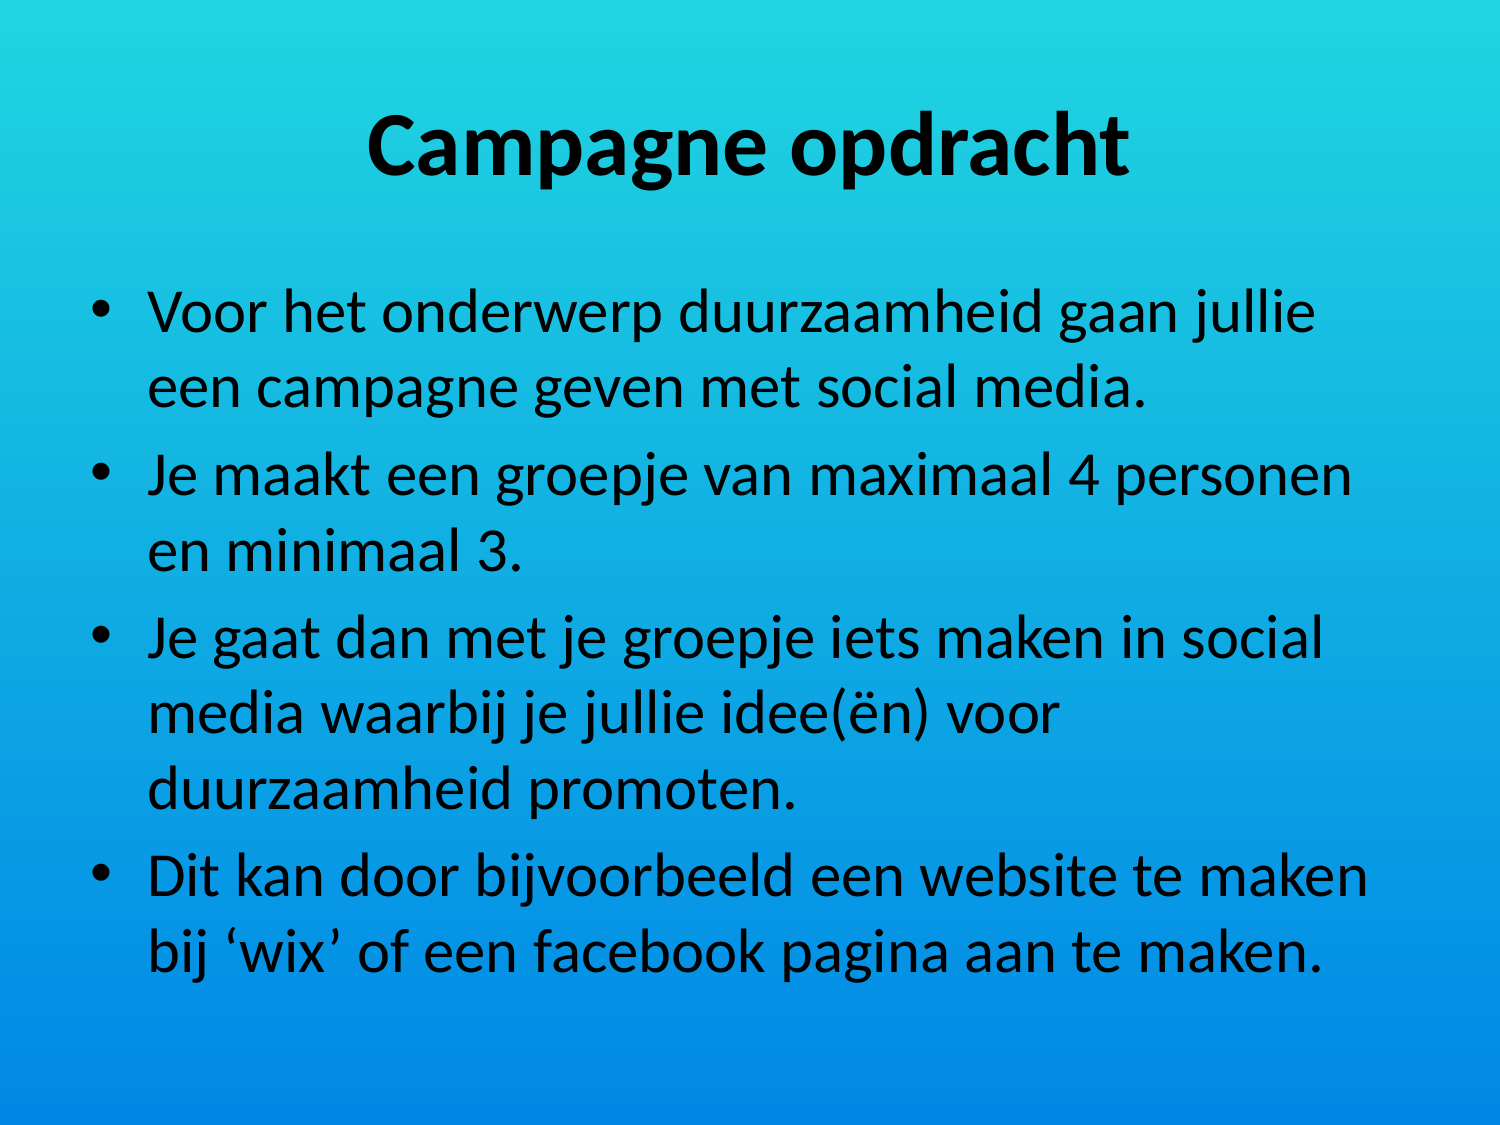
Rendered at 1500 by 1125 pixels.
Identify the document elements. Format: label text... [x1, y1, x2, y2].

list Voor het onderwerp duurzaamheid gaan jullie een campagne geven met social media. Je maakt een groepje van maximaal 4 personen en minimaal 3. Je gaat dan met je groepje iets maken in social media waarbij je jullie idee(ën) voor duurzaamheid promoten. Dit kan door bijvoorbeeld een website te maken bij ‘wix’ of een facebook pagina aan te maken. [75, 262, 1425, 1005]
title Campagne opdracht [75, 45, 1425, 233]
